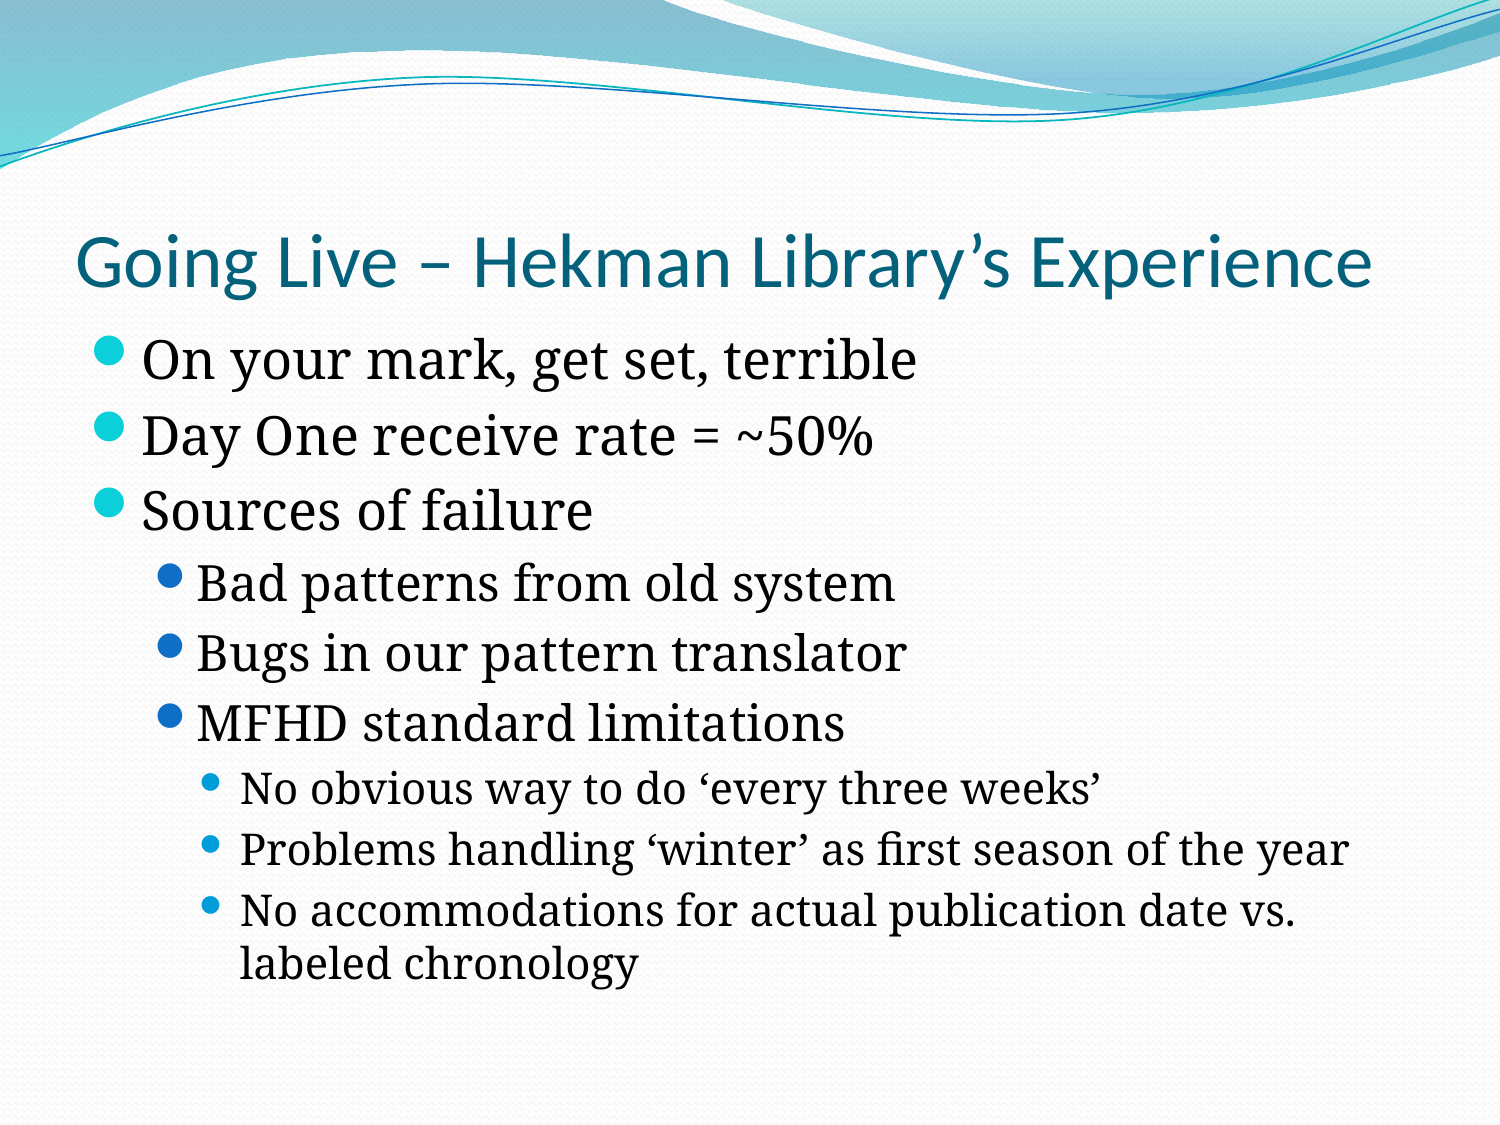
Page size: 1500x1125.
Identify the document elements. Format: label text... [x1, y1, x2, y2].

list On your mark, get set, terrible Day One receive rate = ~50% Sources of failure Bad patterns from old system Bugs in our pattern translator MFHD standard limitations No obvious way to do ‘every three weeks’ Problems handling ‘winter’ as first season of the year No accommodations for actual publication date vs. labeled chronology [75, 317, 1425, 1038]
title Going Live – Hekman Library’s Experience [75, 115, 1425, 303]
